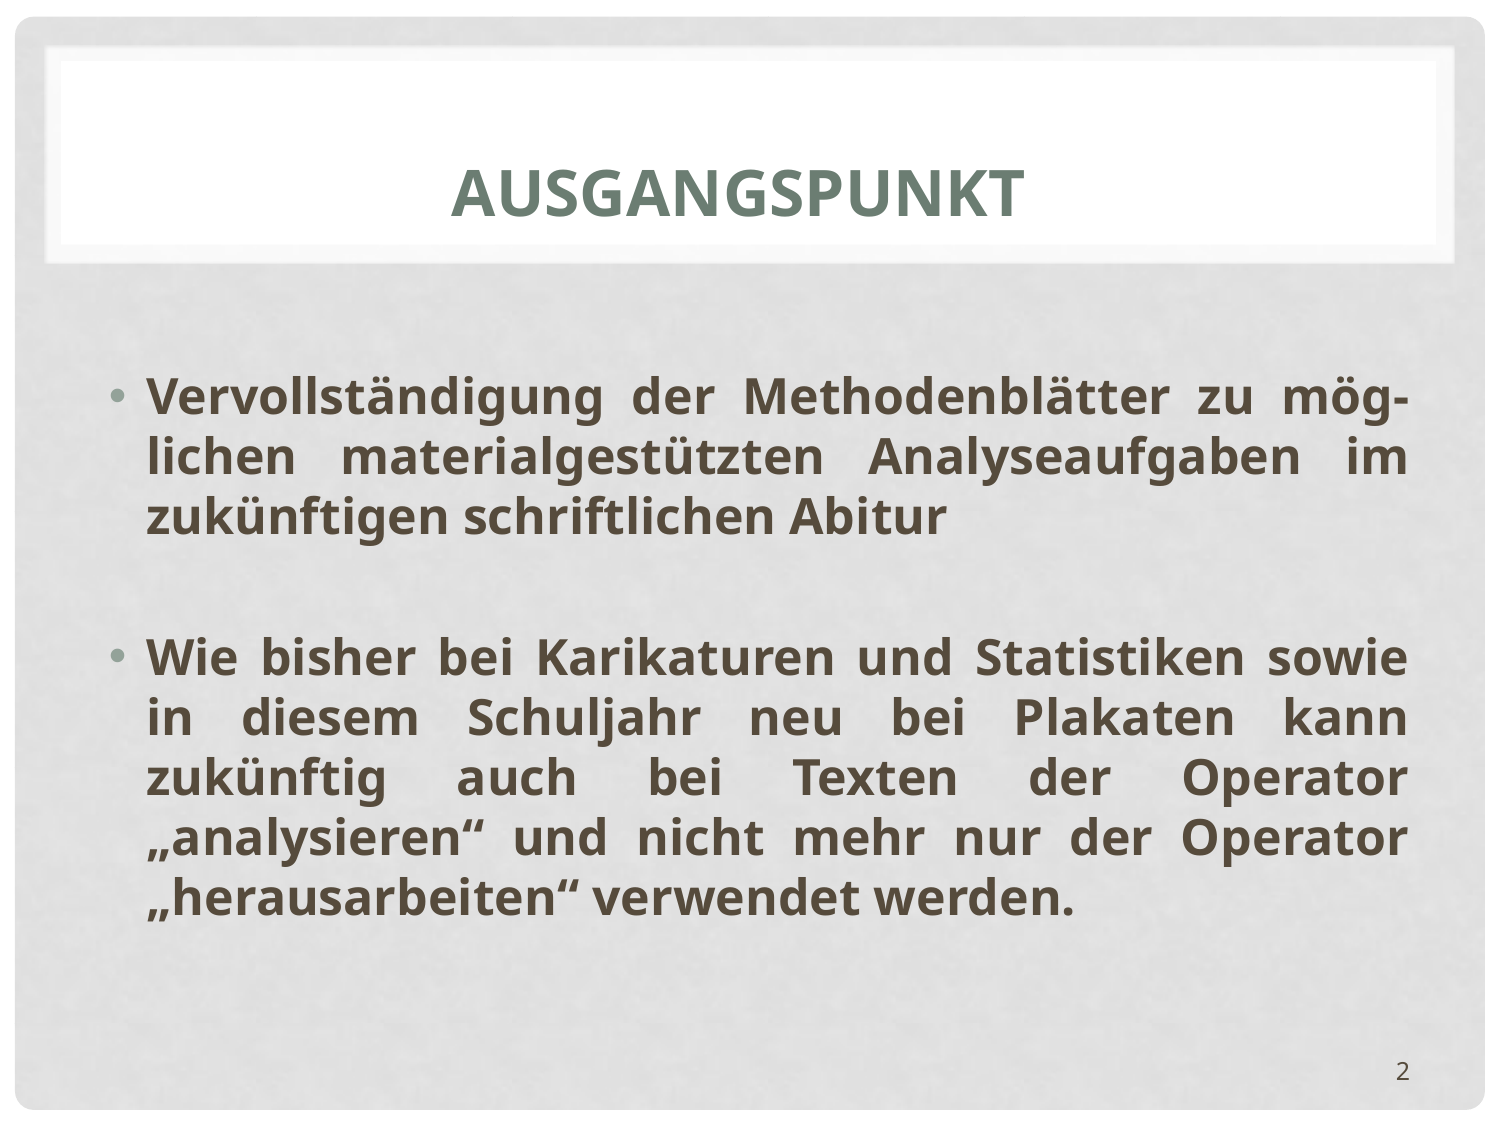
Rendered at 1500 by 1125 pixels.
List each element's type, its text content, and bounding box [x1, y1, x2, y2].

title Ausgangspunkt [69, 66, 1425, 238]
list Vervollständigung der Methodenblätter zu mög-lichen materialgestützten Analyseaufgaben im zukünftigen schriftlichen Abitur Wie bisher bei Karikaturen und Statistiken sowie in diesem Schuljahr neu bei Plakaten kann zukünftig auch bei Texten der Operator „analysieren“ und nicht mehr nur der Operator „herausarbeiten“ verwendet werden. [75, 287, 1425, 1005]
slide_number 2 [1074, 1042, 1425, 1103]
